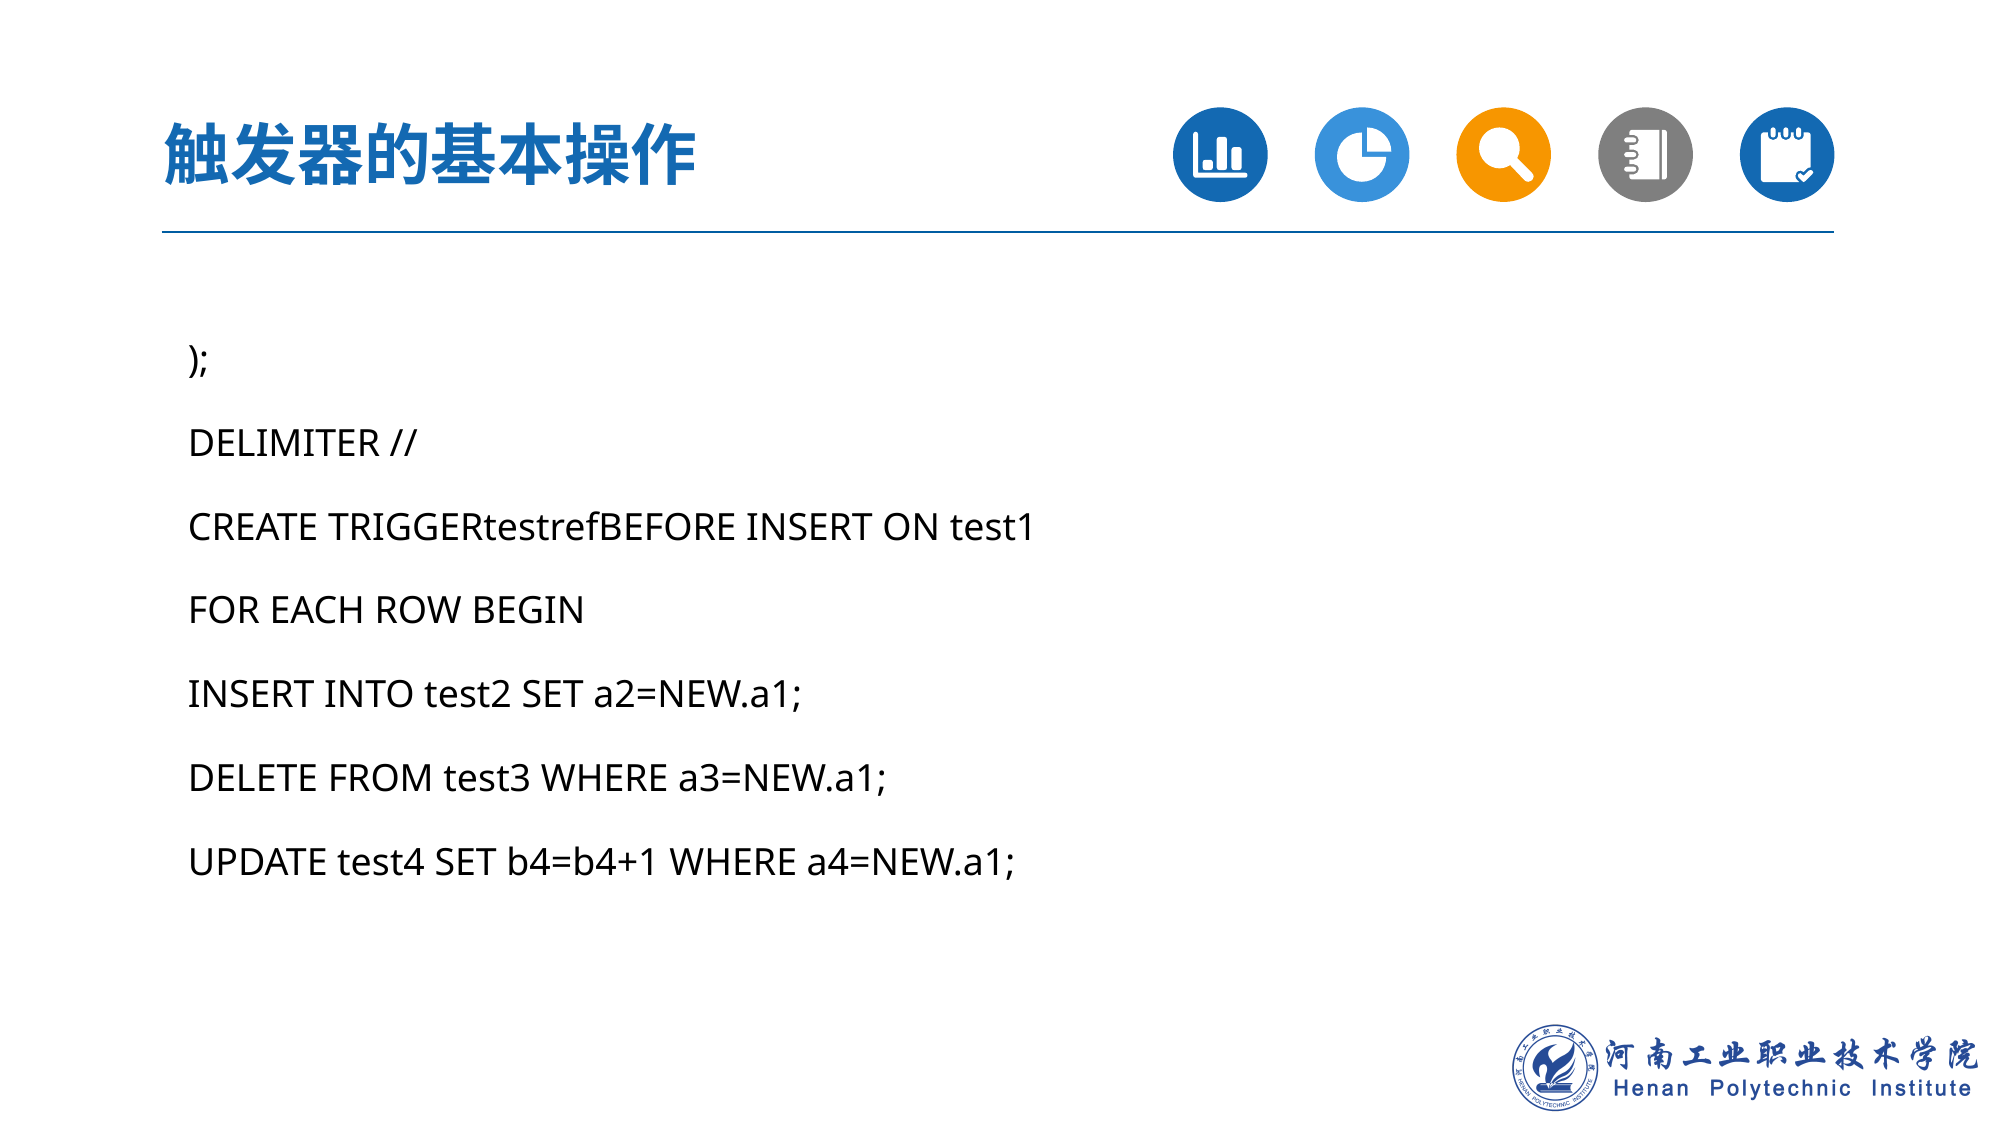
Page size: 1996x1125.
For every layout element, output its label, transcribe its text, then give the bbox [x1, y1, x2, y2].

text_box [1314, 107, 1410, 203]
picture [1493, 1020, 1984, 1118]
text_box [1598, 107, 1694, 203]
text_box ); DELIMITER // CREATE TRIGGERtestrefBEFORE INSERT ON test1 FOR EACH ROW BEGIN INSERT INTO test2 SET a2=NEW.a1; DELETE FROM test3 WHERE a3=NEW.a1; UPDATE test4 SET b4=b4+1 WHERE a4=NEW.a1; [167, 276, 1668, 965]
text_box 触发器的基本操作 [110, 93, 752, 203]
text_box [1456, 107, 1552, 203]
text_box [1172, 107, 1268, 203]
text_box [1739, 107, 1835, 203]
